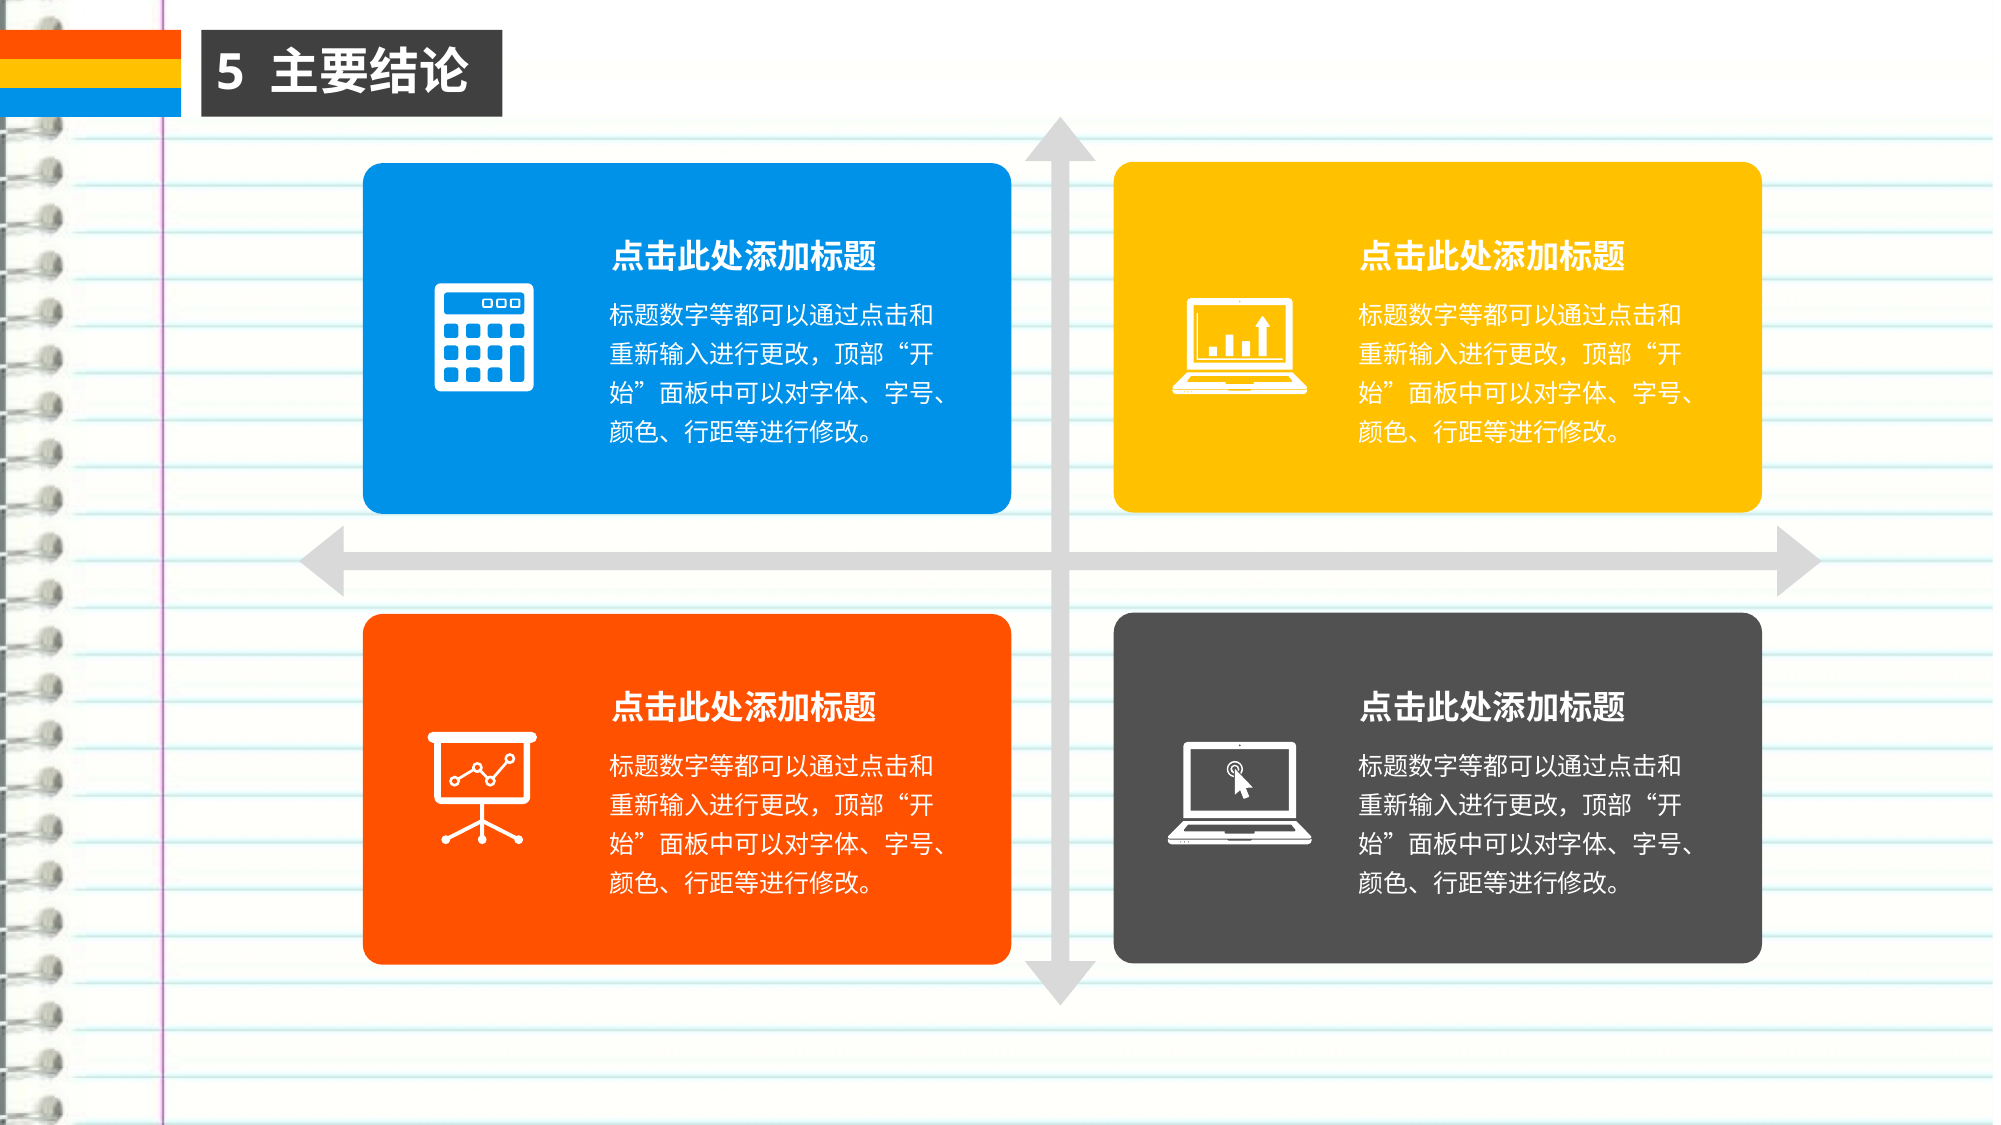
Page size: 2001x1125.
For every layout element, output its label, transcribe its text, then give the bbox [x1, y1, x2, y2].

text_box [1112, 160, 1764, 514]
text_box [1167, 741, 1312, 845]
text_box [361, 162, 1013, 515]
picture [0, 0, 2001, 1125]
text_box 标题数字等都可以通过点击和重新输入进行更改，顶部“开始”面板中可以对字体、字号、颜色、行距等进行修改。 [1343, 283, 1710, 454]
list 5 主要结论 [200, 29, 503, 118]
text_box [427, 731, 537, 845]
text_box 标题数字等都可以通过点击和重新输入进行更改，顶部“开始”面板中可以对字体、字号、颜色、行距等进行修改。 [594, 283, 961, 454]
text_box 点击此处添加标题 [1345, 215, 1641, 283]
text_box 点击此处添加标题 [596, 666, 893, 734]
text_box 点击此处添加标题 [1345, 666, 1641, 734]
text_box [1112, 611, 1764, 965]
text_box 标题数字等都可以通过点击和重新输入进行更改，顶部“开始”面板中可以对字体、字号、颜色、行距等进行修改。 [594, 734, 961, 905]
text_box 点击此处添加标题 [596, 215, 893, 283]
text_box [434, 283, 534, 392]
text_box [361, 612, 1013, 966]
text_box 标题数字等都可以通过点击和重新输入进行更改，顶部“开始”面板中可以对字体、字号、颜色、行距等进行修改。 [1343, 734, 1710, 905]
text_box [1172, 298, 1308, 395]
text_box [299, 116, 1822, 1006]
